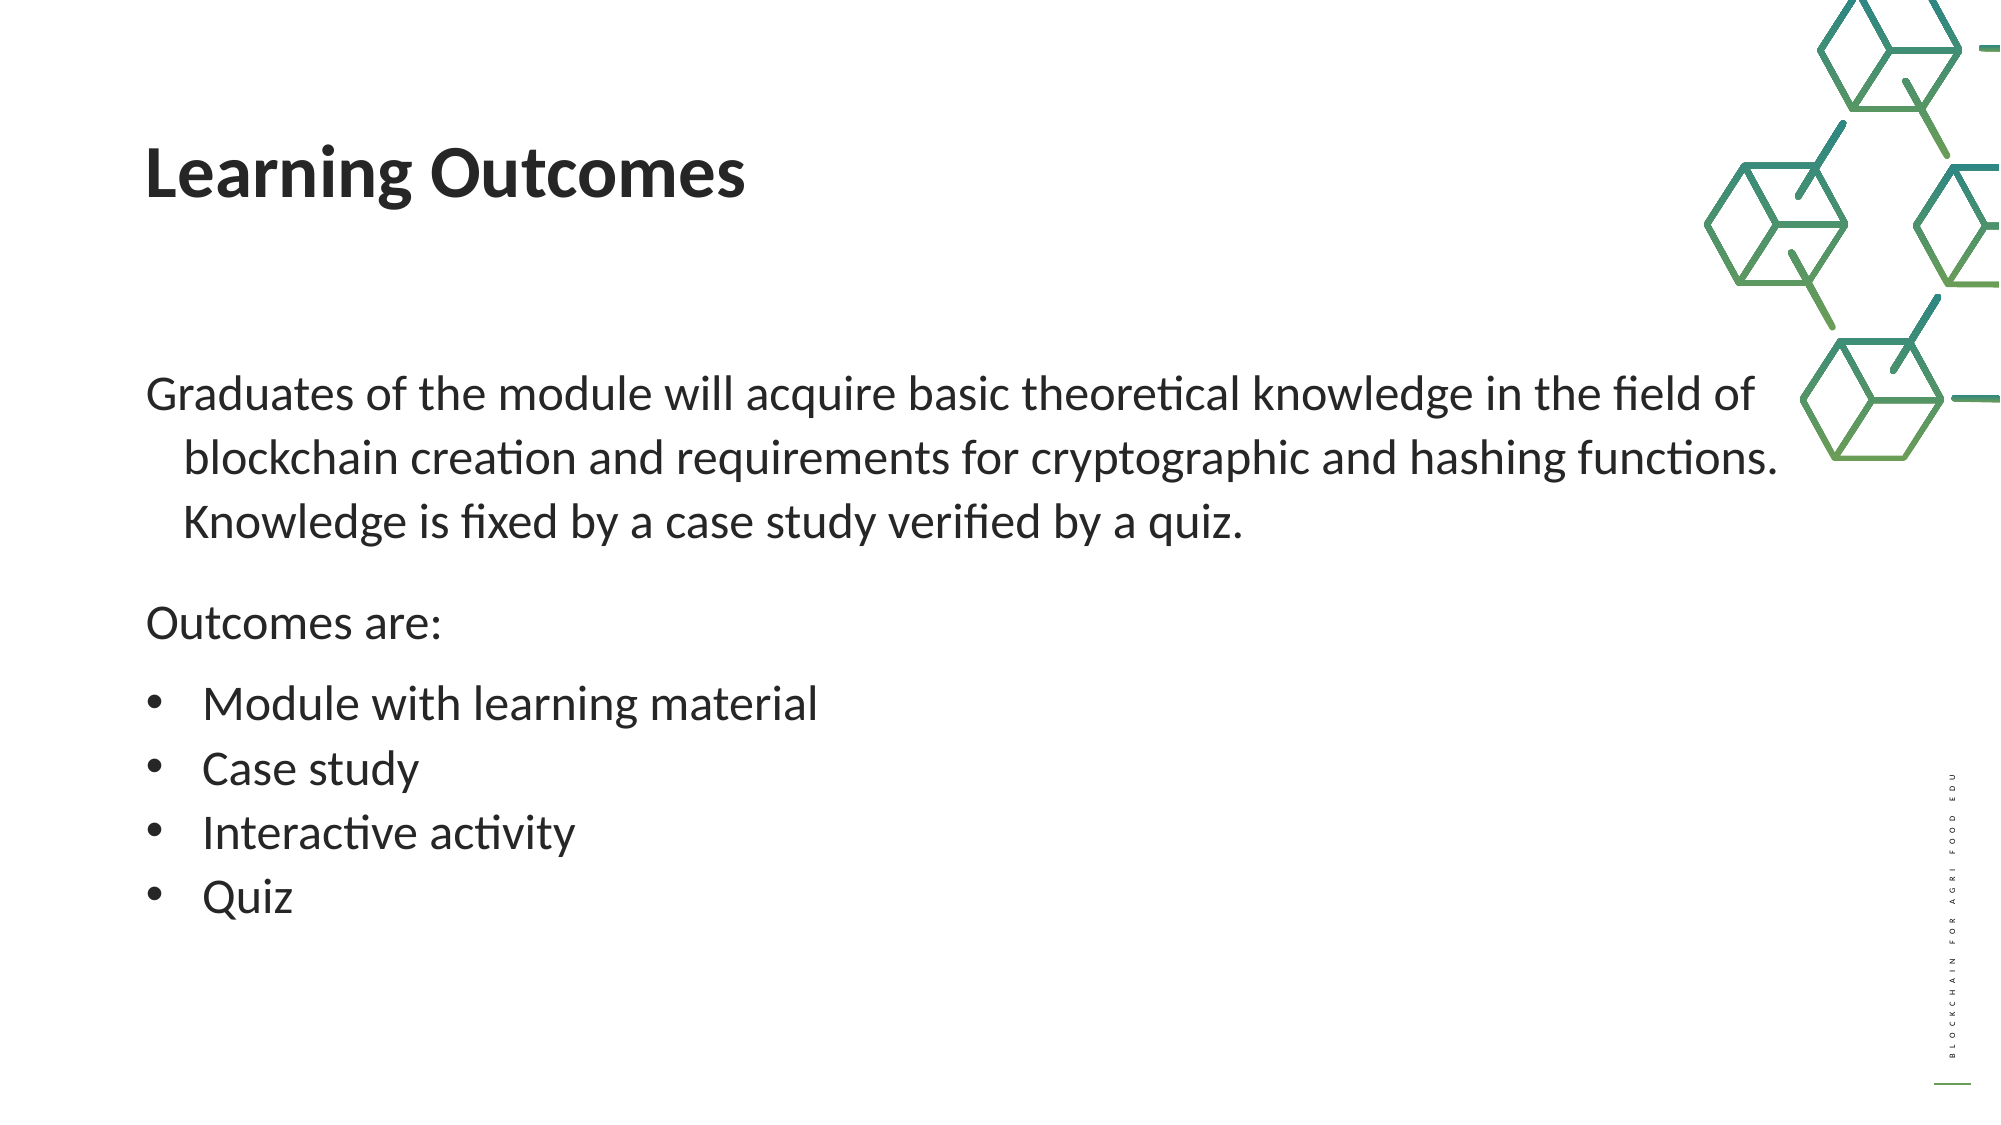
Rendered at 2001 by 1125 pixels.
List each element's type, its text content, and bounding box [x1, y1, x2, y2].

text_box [1704, 0, 2000, 461]
list Learning Outcomes [130, 124, 1704, 337]
list Graduates of the module will acquire basic theoretical knowledge in the field of blockchain creation and requirements for cryptographic and hashing functions. Knowledge is fixed by a case study verified by a quiz. Outcomes are: Module with learning material Case study Interactive activity Quiz [130, 348, 1869, 1035]
